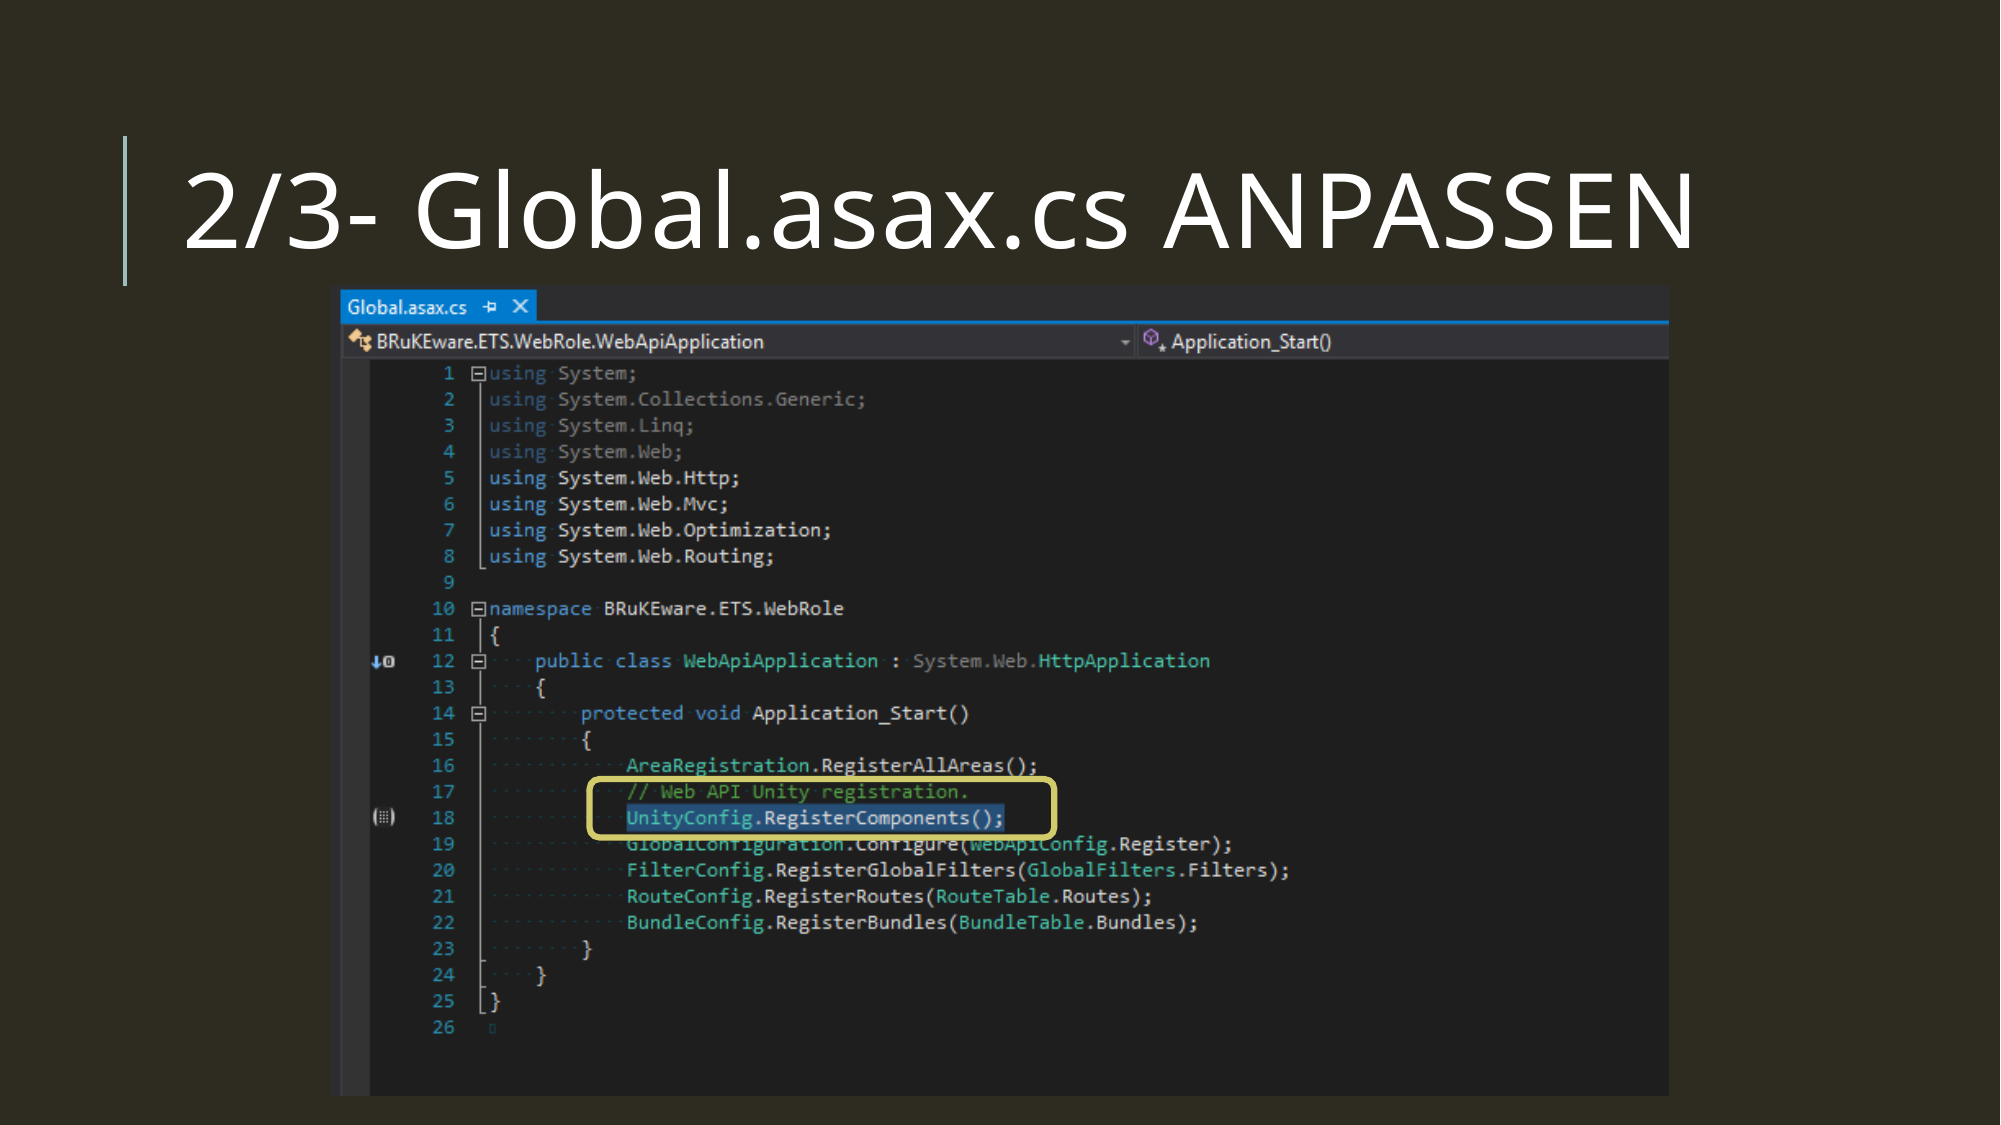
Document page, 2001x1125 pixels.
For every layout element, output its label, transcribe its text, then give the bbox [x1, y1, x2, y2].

picture [331, 285, 1669, 1097]
title 2/3- Global.asax.cs anpassen [168, 96, 1763, 342]
